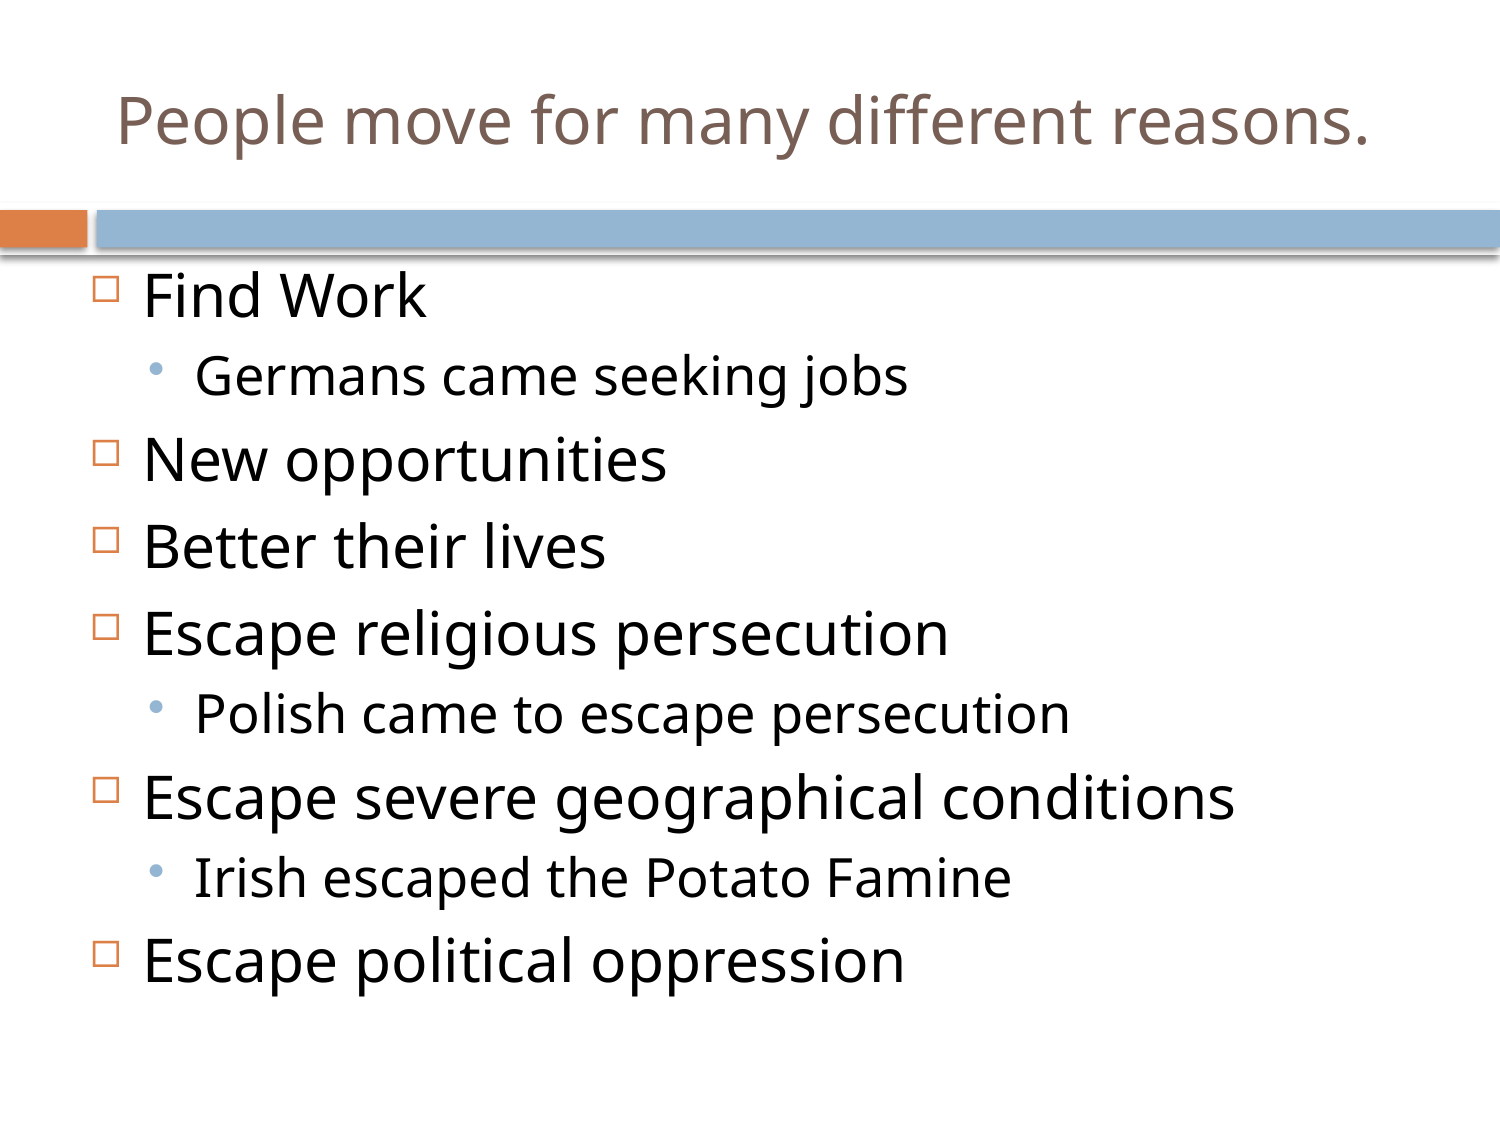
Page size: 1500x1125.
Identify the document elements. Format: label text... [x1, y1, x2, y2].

title People move for many different reasons. [100, 37, 1438, 200]
list Find Work Germans came seeking jobs New opportunities Better their lives Escape religious persecution Polish came to escape persecution Escape severe geographical conditions Irish escaped the Potato Famine Escape political oppression [75, 249, 1425, 1013]
